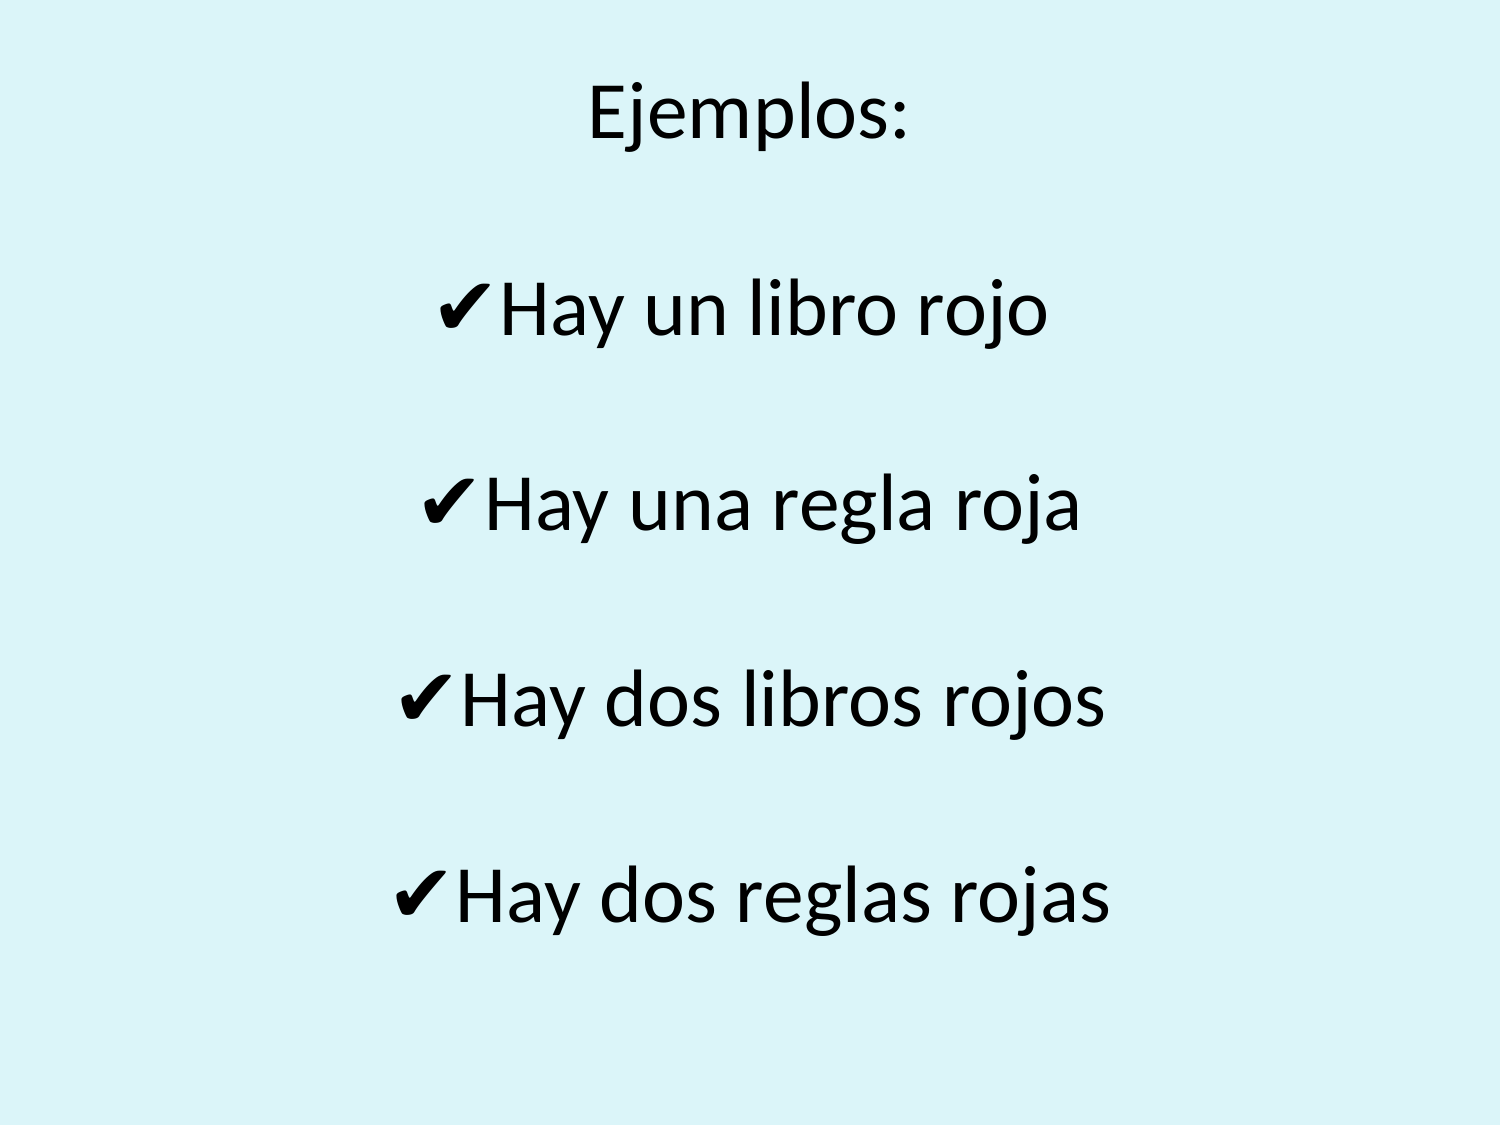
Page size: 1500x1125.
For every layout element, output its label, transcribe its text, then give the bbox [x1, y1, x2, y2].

title Ejemplos: ✔Hay un libro rojo ✔Hay una regla roja ✔Hay dos libros rojos ✔Hay dos reglas rojas [75, 45, 1425, 1050]
